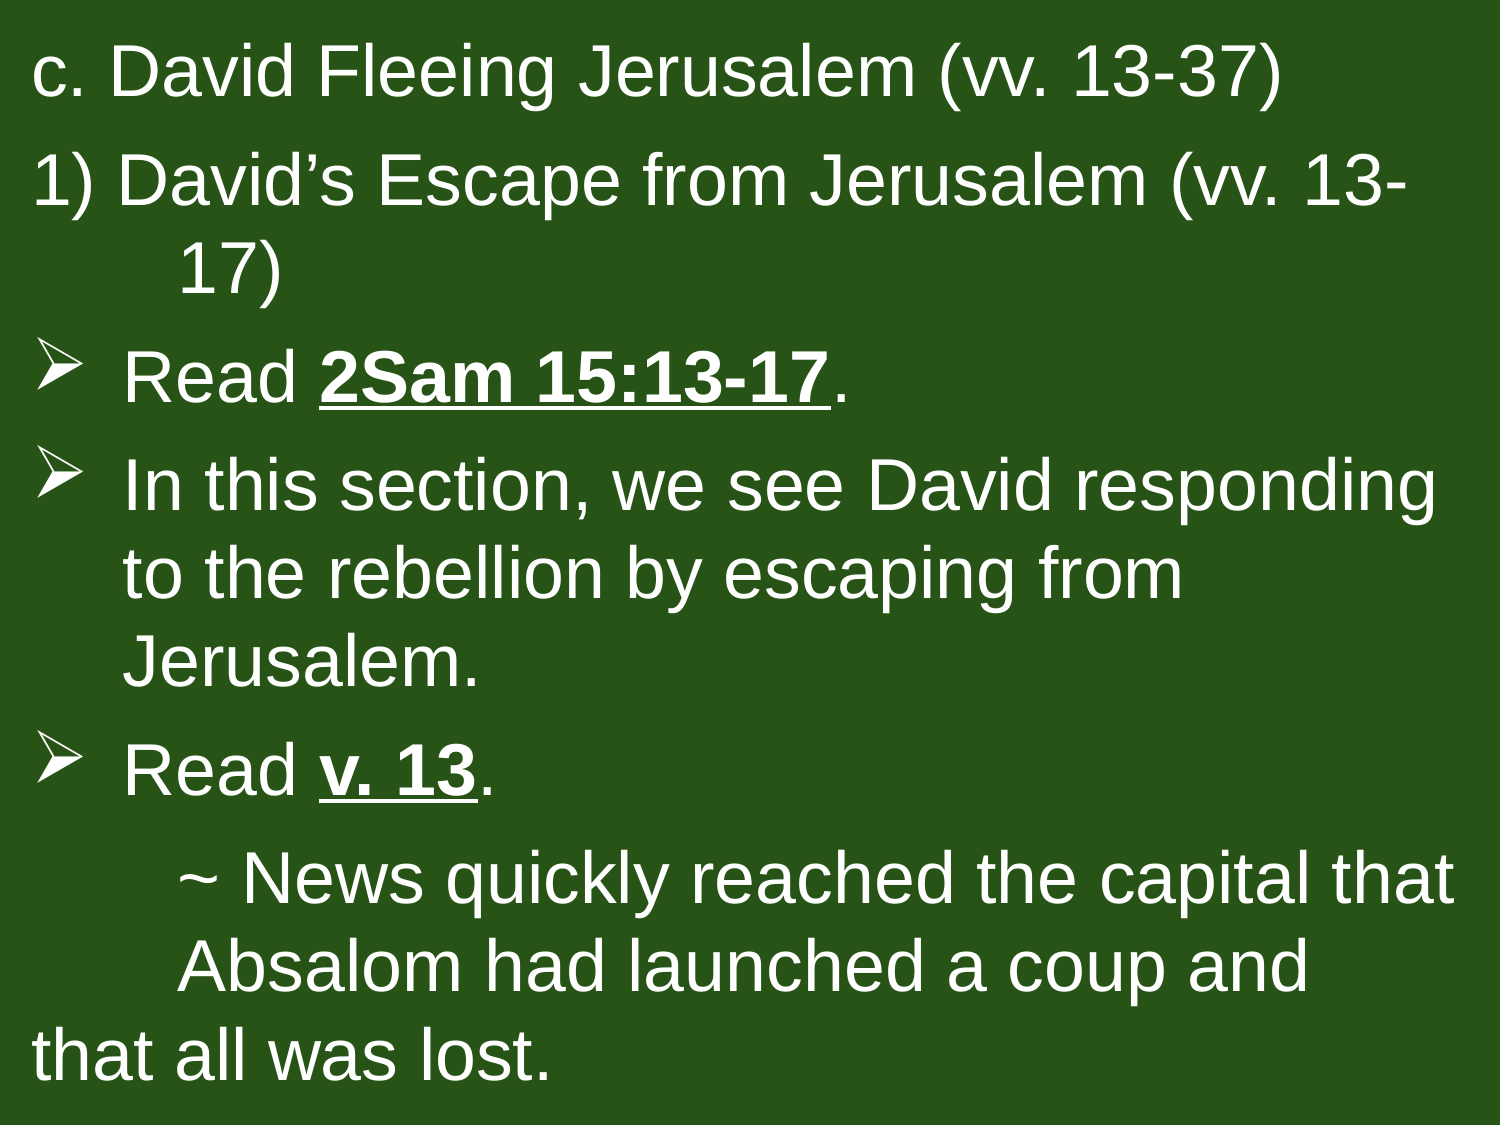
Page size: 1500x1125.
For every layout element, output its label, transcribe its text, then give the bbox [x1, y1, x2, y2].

subtitle c. David Fleeing Jerusalem (vv. 13-37) 1) David’s Escape from Jerusalem (vv. 13- 17) Read 2Sam 15:13-17. In this section, we see David responding to the rebellion by escaping from Jerusalem. Read v. 13. ~ News quickly reached the capital that Absalom had launched a coup and that all was lost. [16, 16, 1486, 1108]
